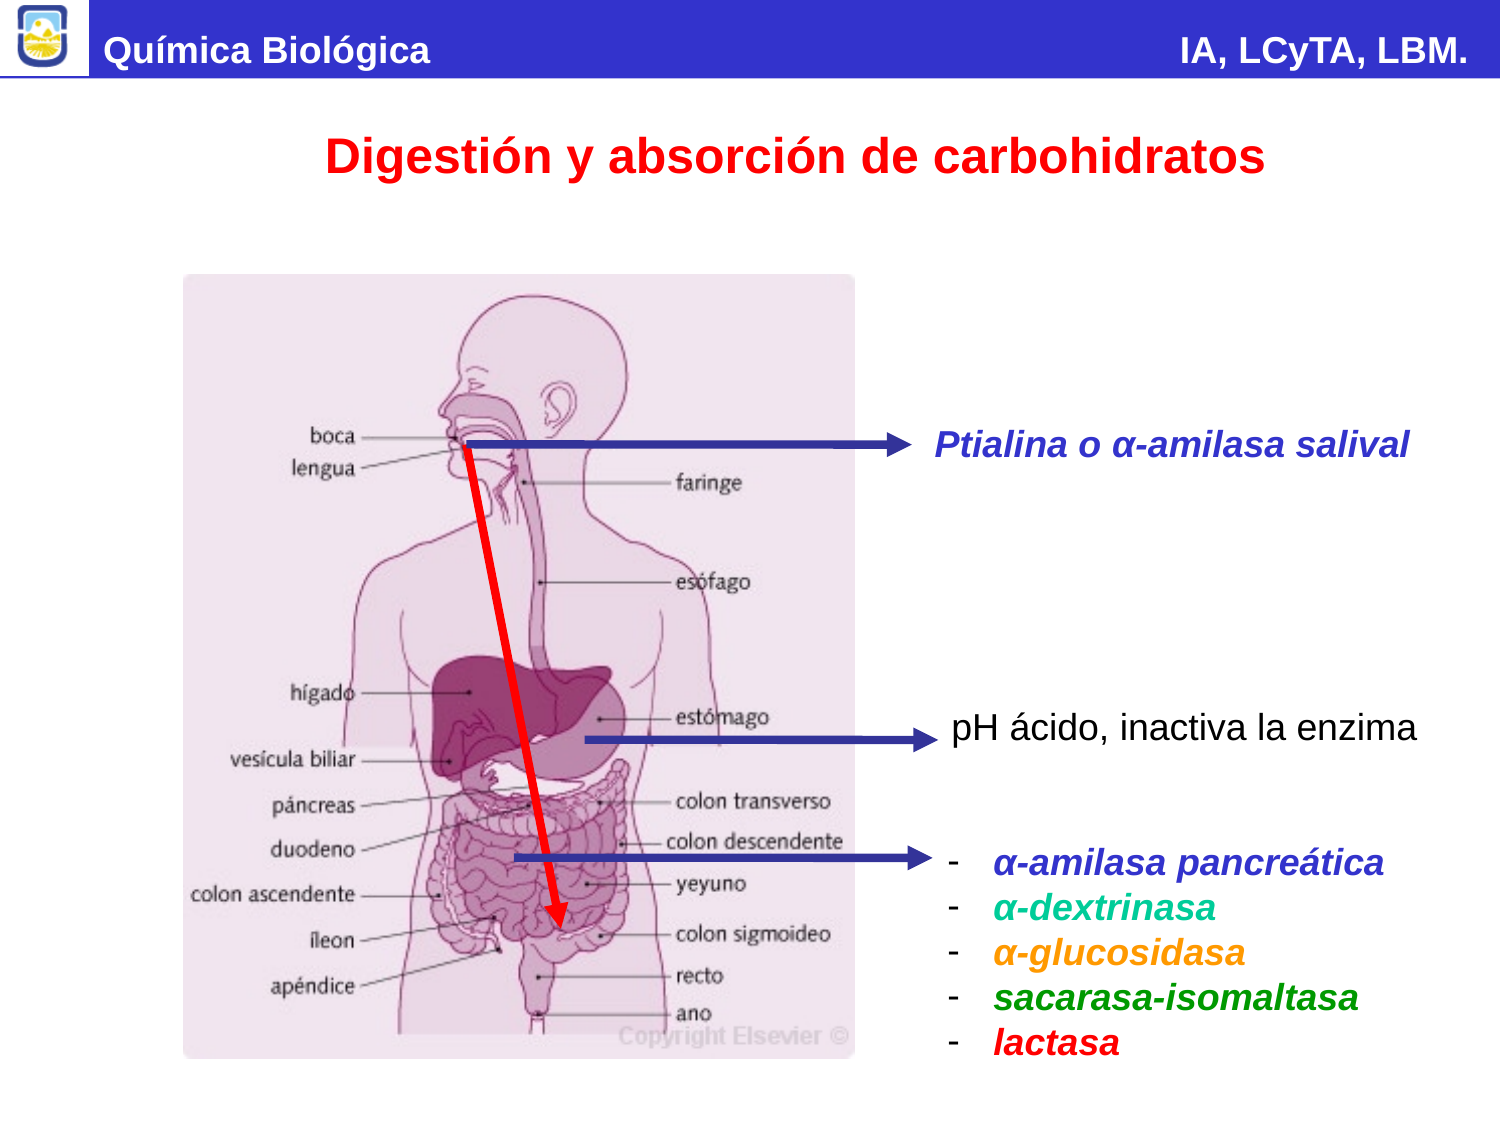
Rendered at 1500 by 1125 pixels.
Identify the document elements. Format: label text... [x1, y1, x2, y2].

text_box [466, 411, 1426, 473]
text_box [513, 829, 1389, 1071]
picture [182, 273, 856, 1059]
text_box Digestión y absorción de carbohidratos [310, 115, 1282, 192]
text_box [584, 695, 1433, 757]
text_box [0, 0, 1500, 83]
